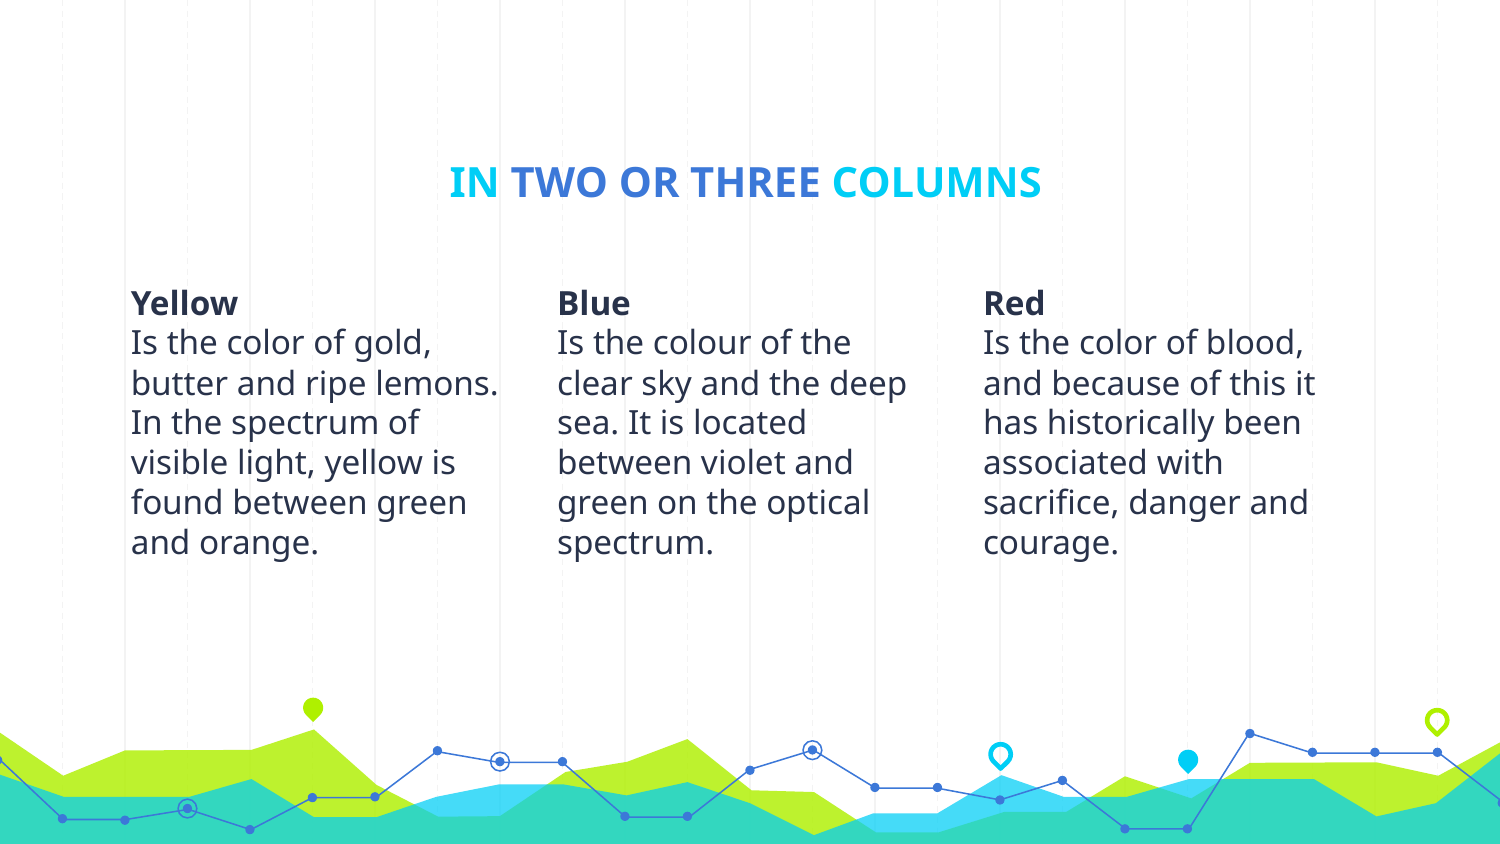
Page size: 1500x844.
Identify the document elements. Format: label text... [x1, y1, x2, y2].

title IN TWO OR THREE COLUMNS [171, 103, 1320, 222]
list Red Is the color of blood, and because of this it has historically been associated with sacrifice, danger and courage. [968, 266, 1374, 808]
list Yellow Is the color of gold, butter and ripe lemons. In the spectrum of visible light, yellow is found between green and orange. [115, 266, 522, 808]
list Blue Is the colour of the clear sky and the deep sea. It is located between violet and green on the optical spectrum. [542, 266, 948, 808]
